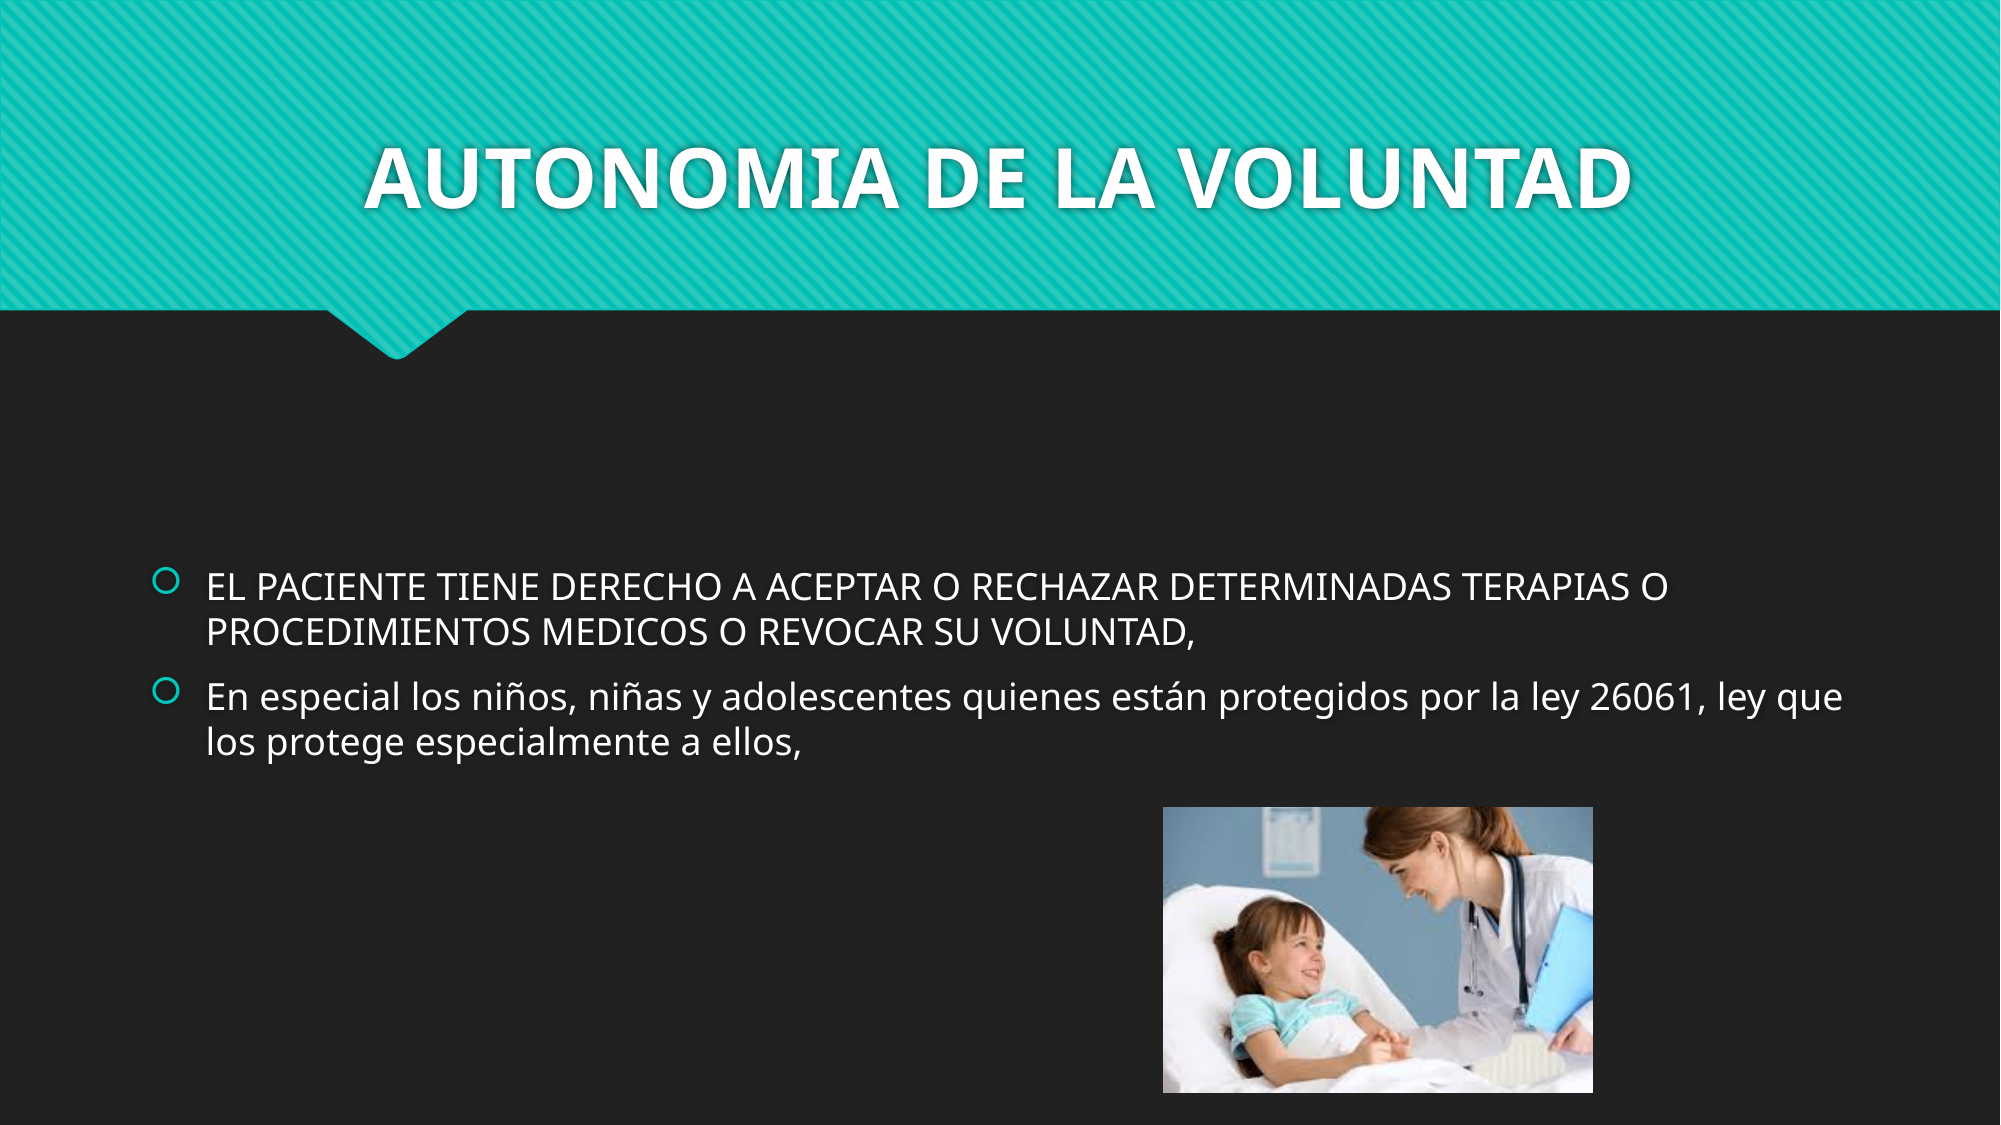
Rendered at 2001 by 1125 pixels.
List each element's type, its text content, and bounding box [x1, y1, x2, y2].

picture [1162, 806, 1593, 1094]
list EL PACIENTE TIENE DERECHO A ACEPTAR O RECHAZAR DETERMINADAS TERAPIAS O PROCEDIMIENTOS MEDICOS O REVOCAR SU VOLUNTAD, En especial los niños, niñas y adolescentes quienes están protegidos por la ley 26061, ley que los protege especialmente a ellos, [134, 364, 1866, 962]
title AUTONOMIA DE LA VOLUNTAD [132, 73, 1868, 233]
